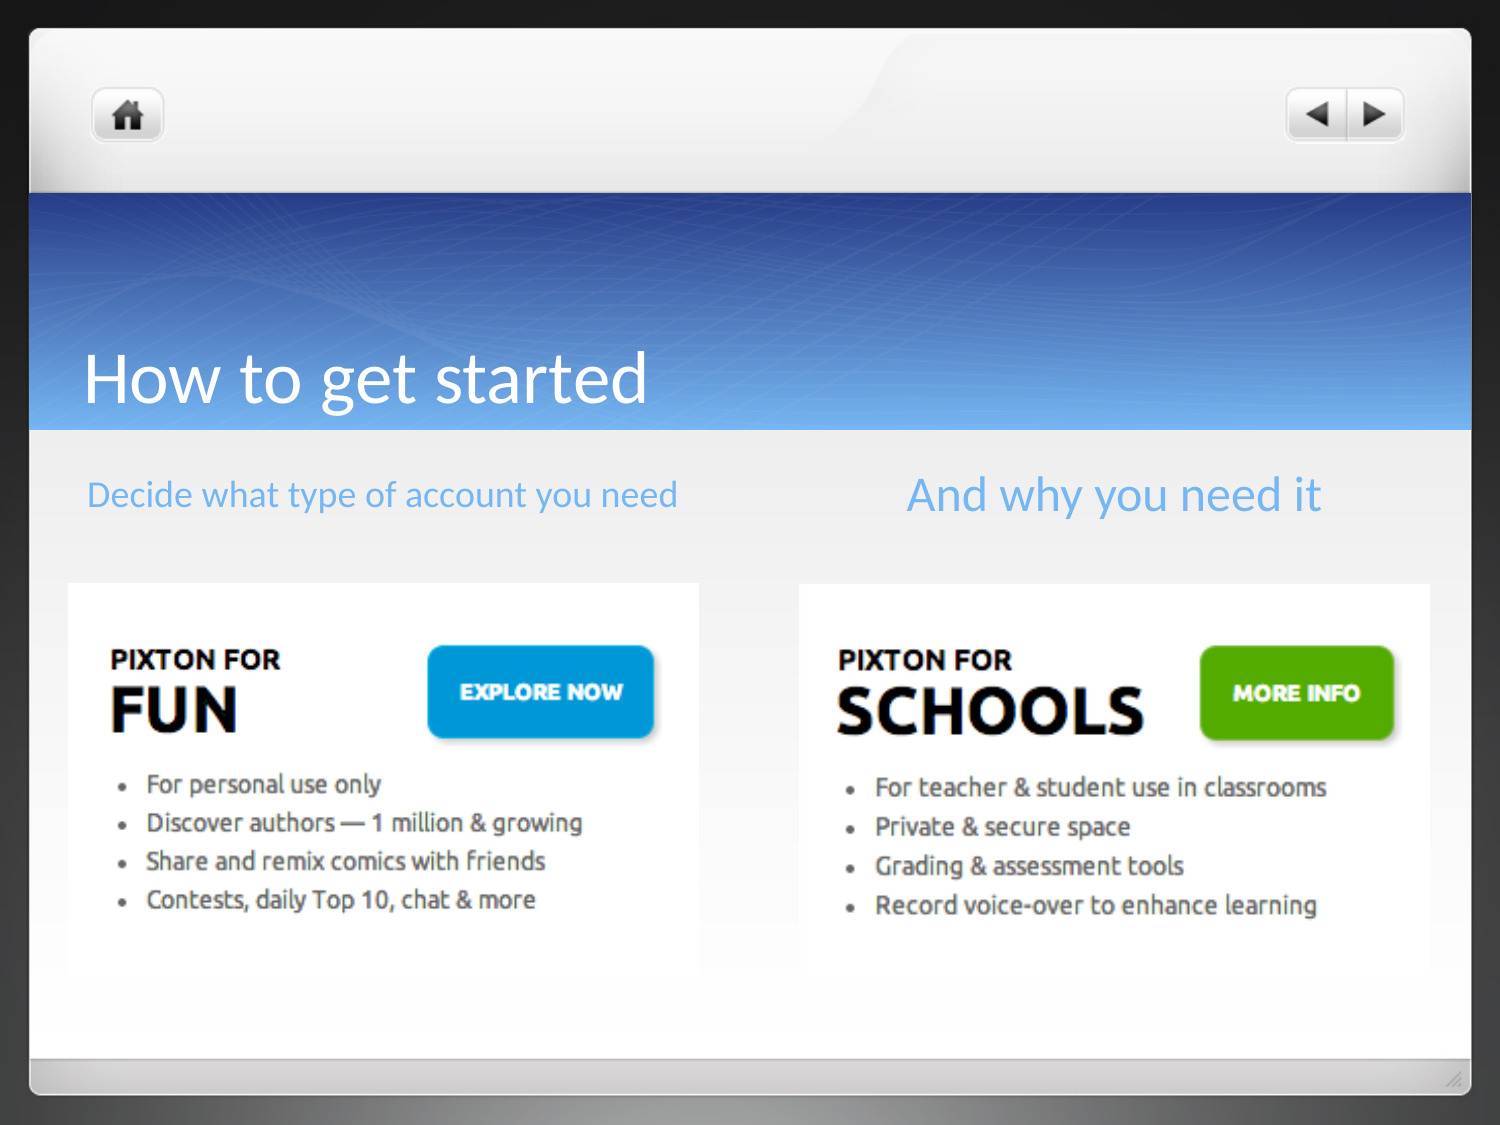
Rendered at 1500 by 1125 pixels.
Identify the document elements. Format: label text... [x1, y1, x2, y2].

list Decide what type of account you need [68, 438, 699, 542]
picture [0, 0, 1500, 1125]
title How to get started [68, 238, 1432, 427]
list And why you need it [799, 438, 1430, 542]
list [67, 542, 699, 1024]
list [798, 542, 1430, 1024]
